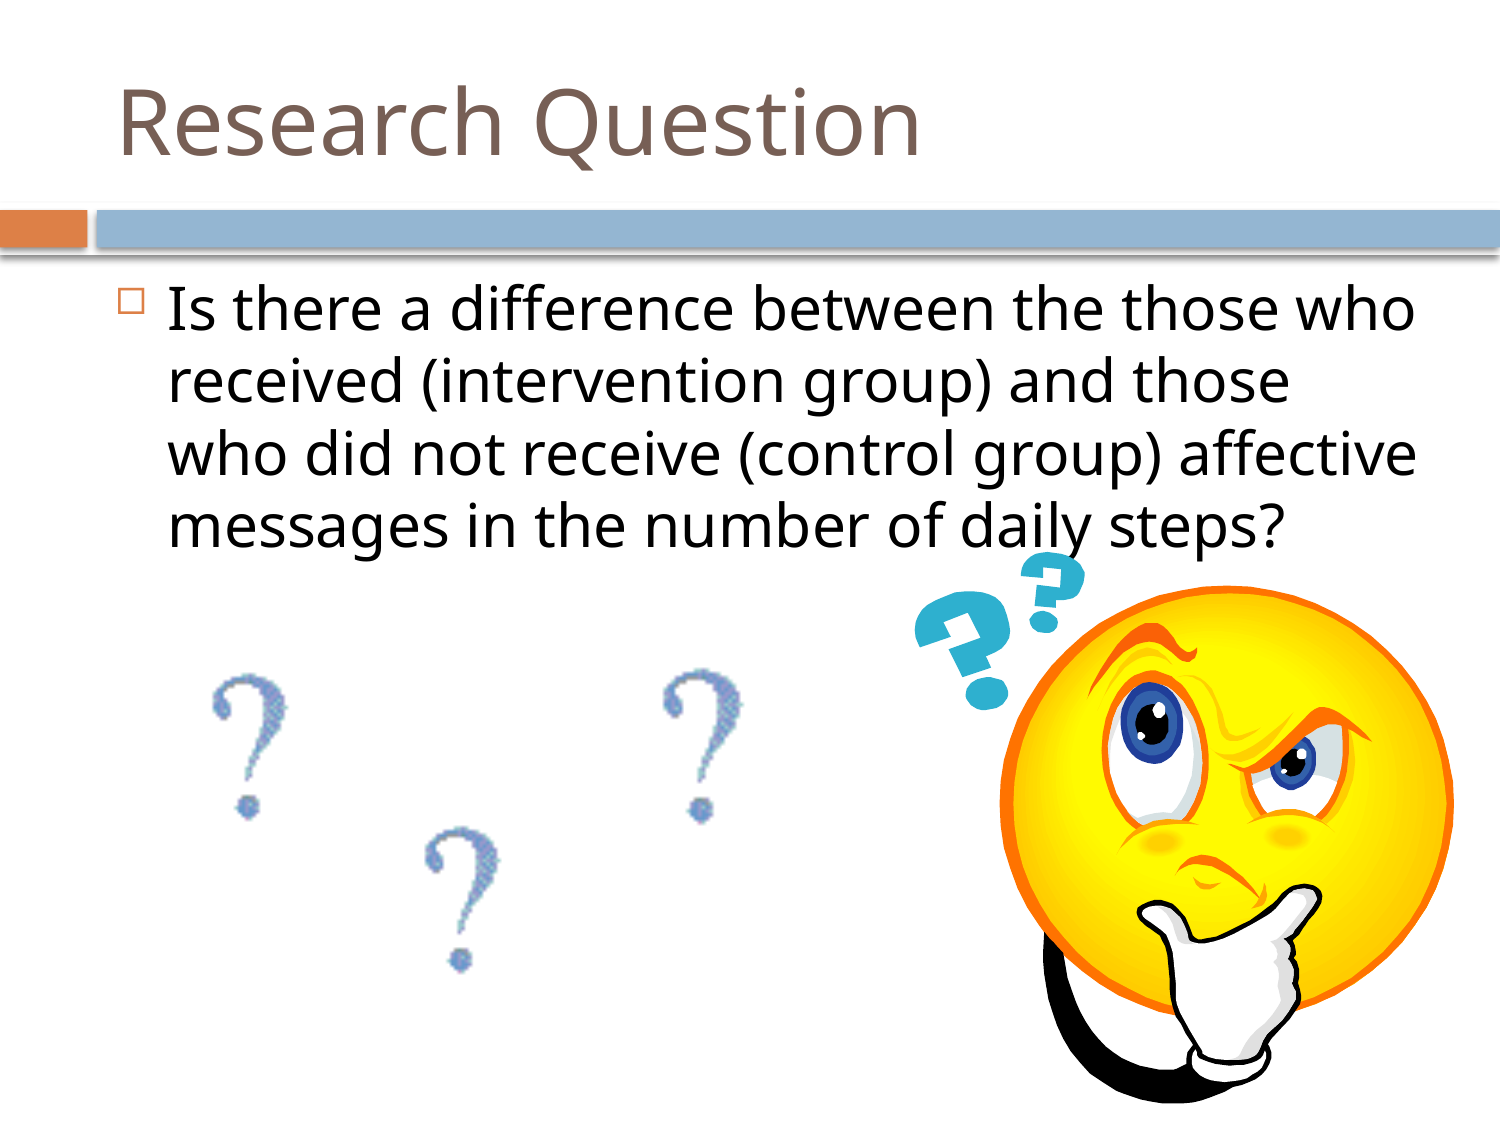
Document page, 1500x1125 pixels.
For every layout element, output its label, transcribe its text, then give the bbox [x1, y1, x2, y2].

title Research Question [100, 37, 1438, 200]
list Is there a difference between the those who received (intervention group) and those who did not receive (control group) affective messages in the number of daily steps? [100, 262, 1438, 1000]
picture [912, 549, 1457, 1106]
picture [124, 613, 836, 1026]
